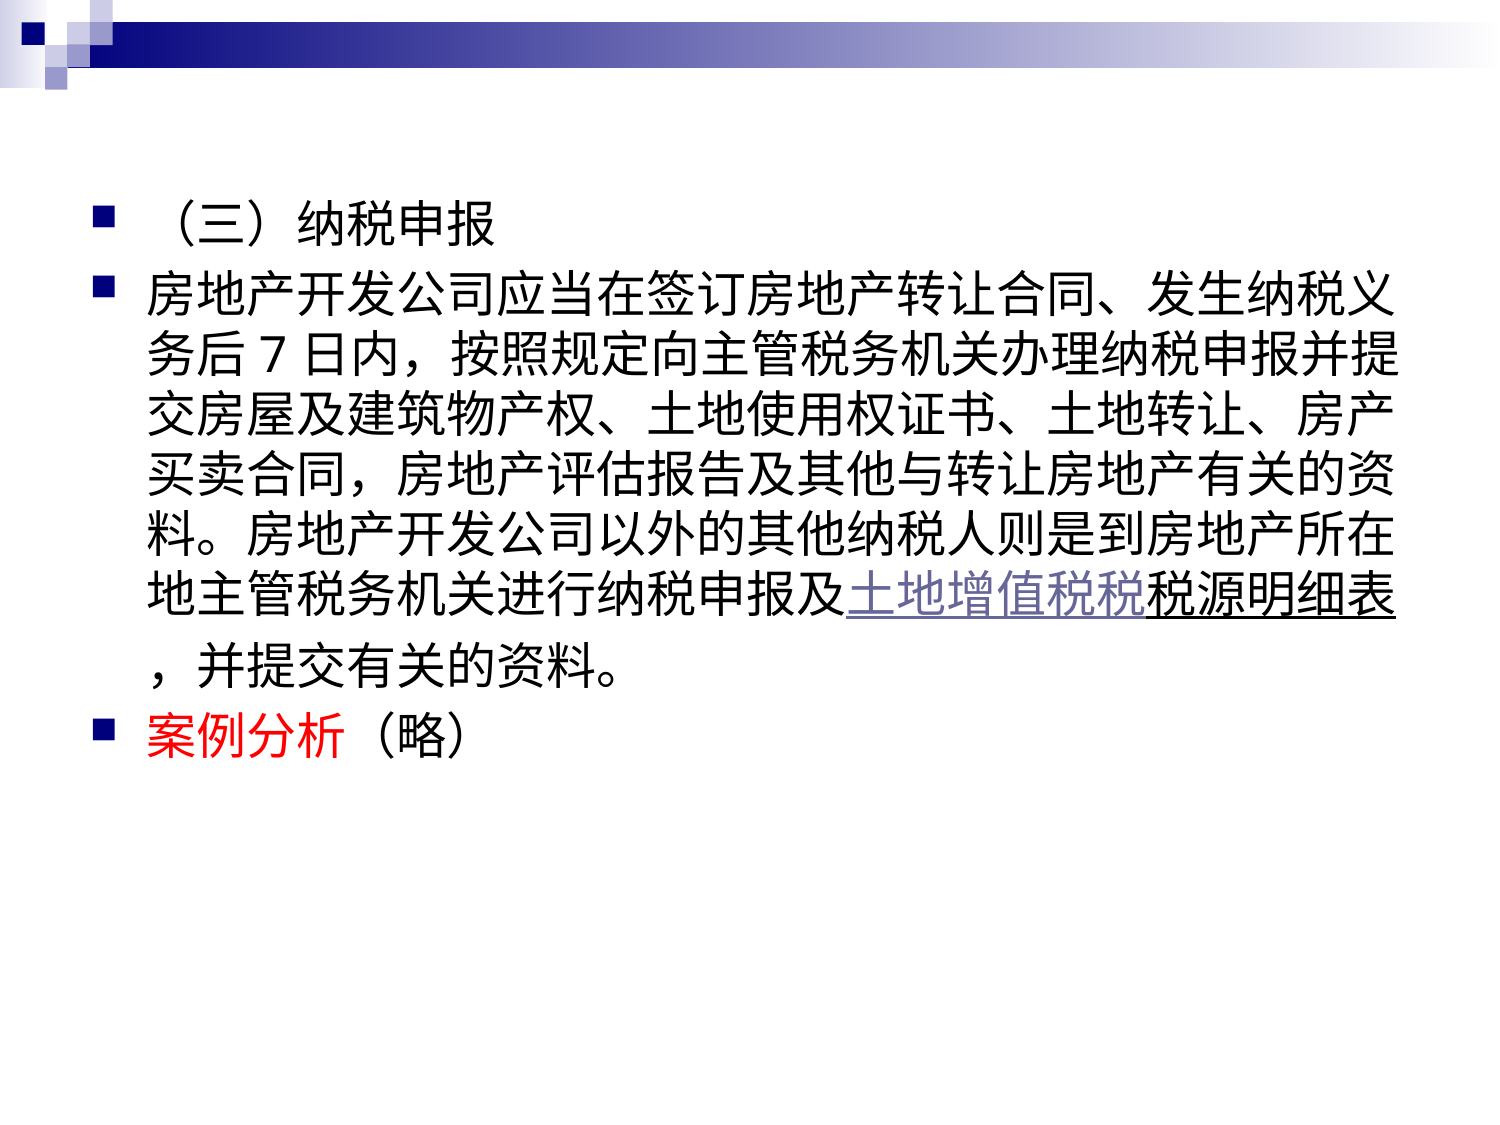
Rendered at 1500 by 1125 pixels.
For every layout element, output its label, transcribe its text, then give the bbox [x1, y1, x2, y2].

list （三）纳税申报 房地产开发公司应当在签订房地产转让合同、发生纳税义务后7日内，按照规定向主管税务机关办理纳税申报并提交房屋及建筑物产权、土地使用权证书、土地转让、房产买卖合同，房地产评估报告及其他与转让房地产有关的资料。房地产开发公司以外的其他纳税人则是到房地产所在地主管税务机关进行纳税申报及土地增值税税税源明细表，并提交有关的资料。 案例分析（略） [74, 184, 1426, 916]
